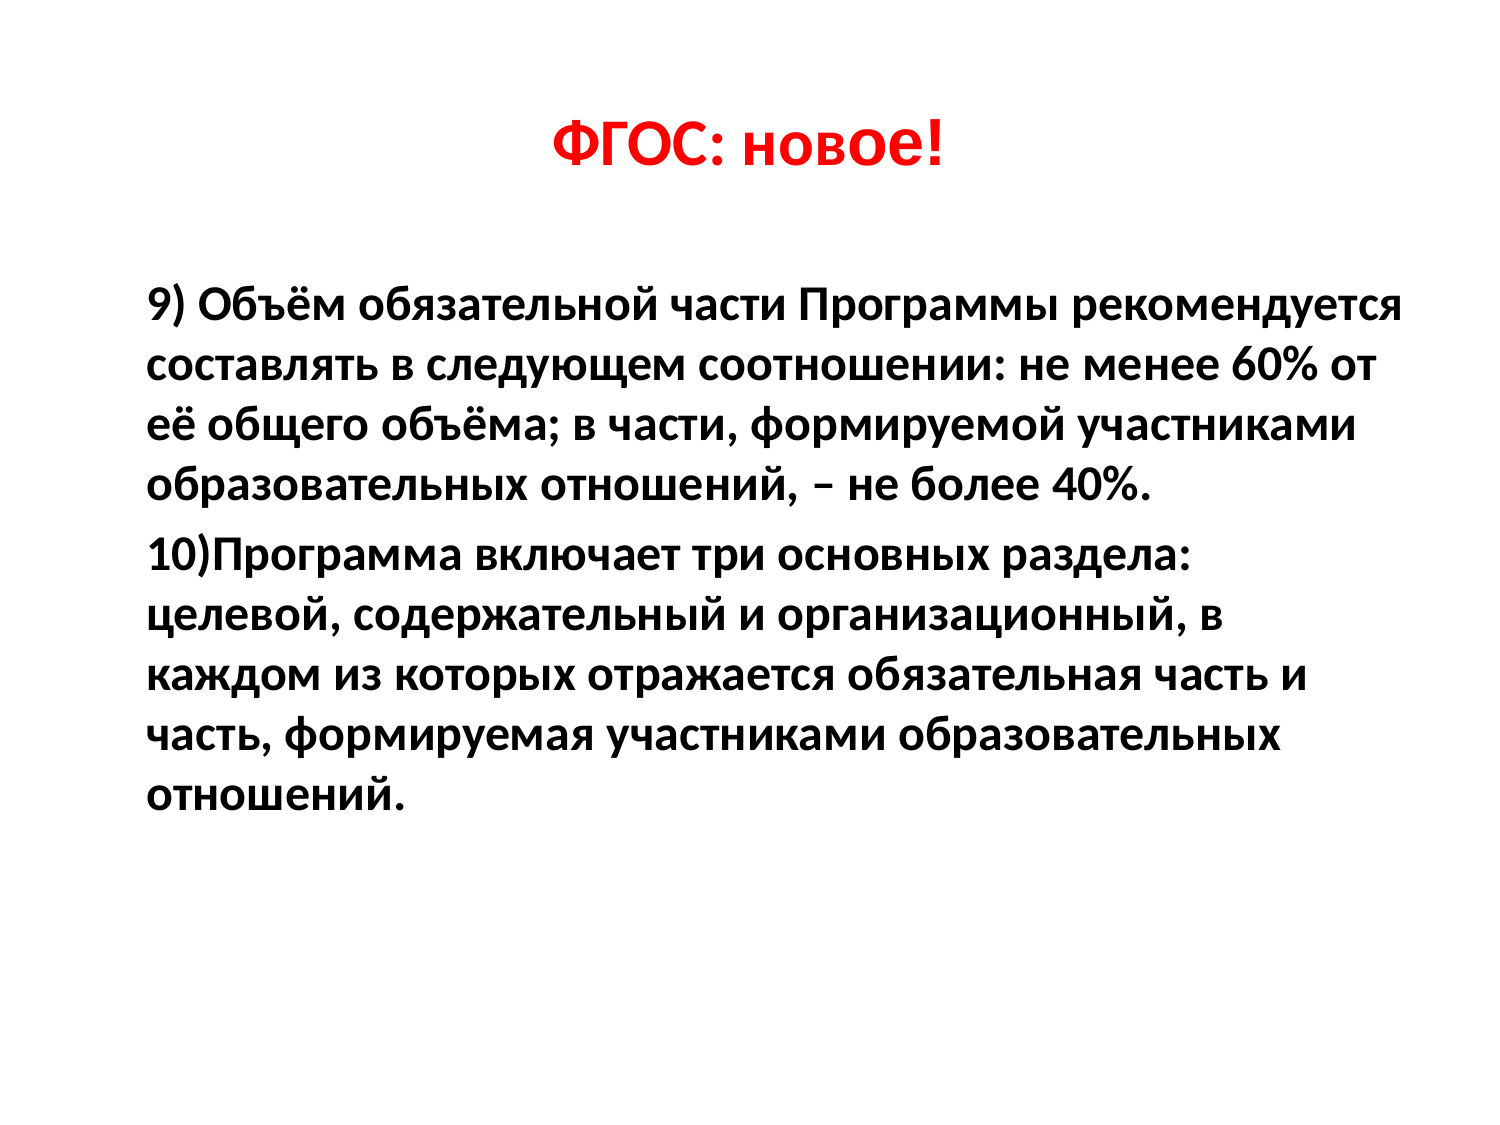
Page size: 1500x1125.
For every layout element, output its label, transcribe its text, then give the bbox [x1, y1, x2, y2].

title ФГОС: новое! [74, 44, 1426, 233]
list 9) Объём обязательной части Программы рекомендуется составлять в следующем соотношении: не менее 60% от её общего объёма; в части, формируемой участниками образовательных отношений, – не более 40%. 10)Программа включает три основных раздела: целевой, содержательный и организационный, в каждом из которых отражается обязательная часть и часть, формируемая участниками образовательных отношений. [74, 262, 1426, 1006]
